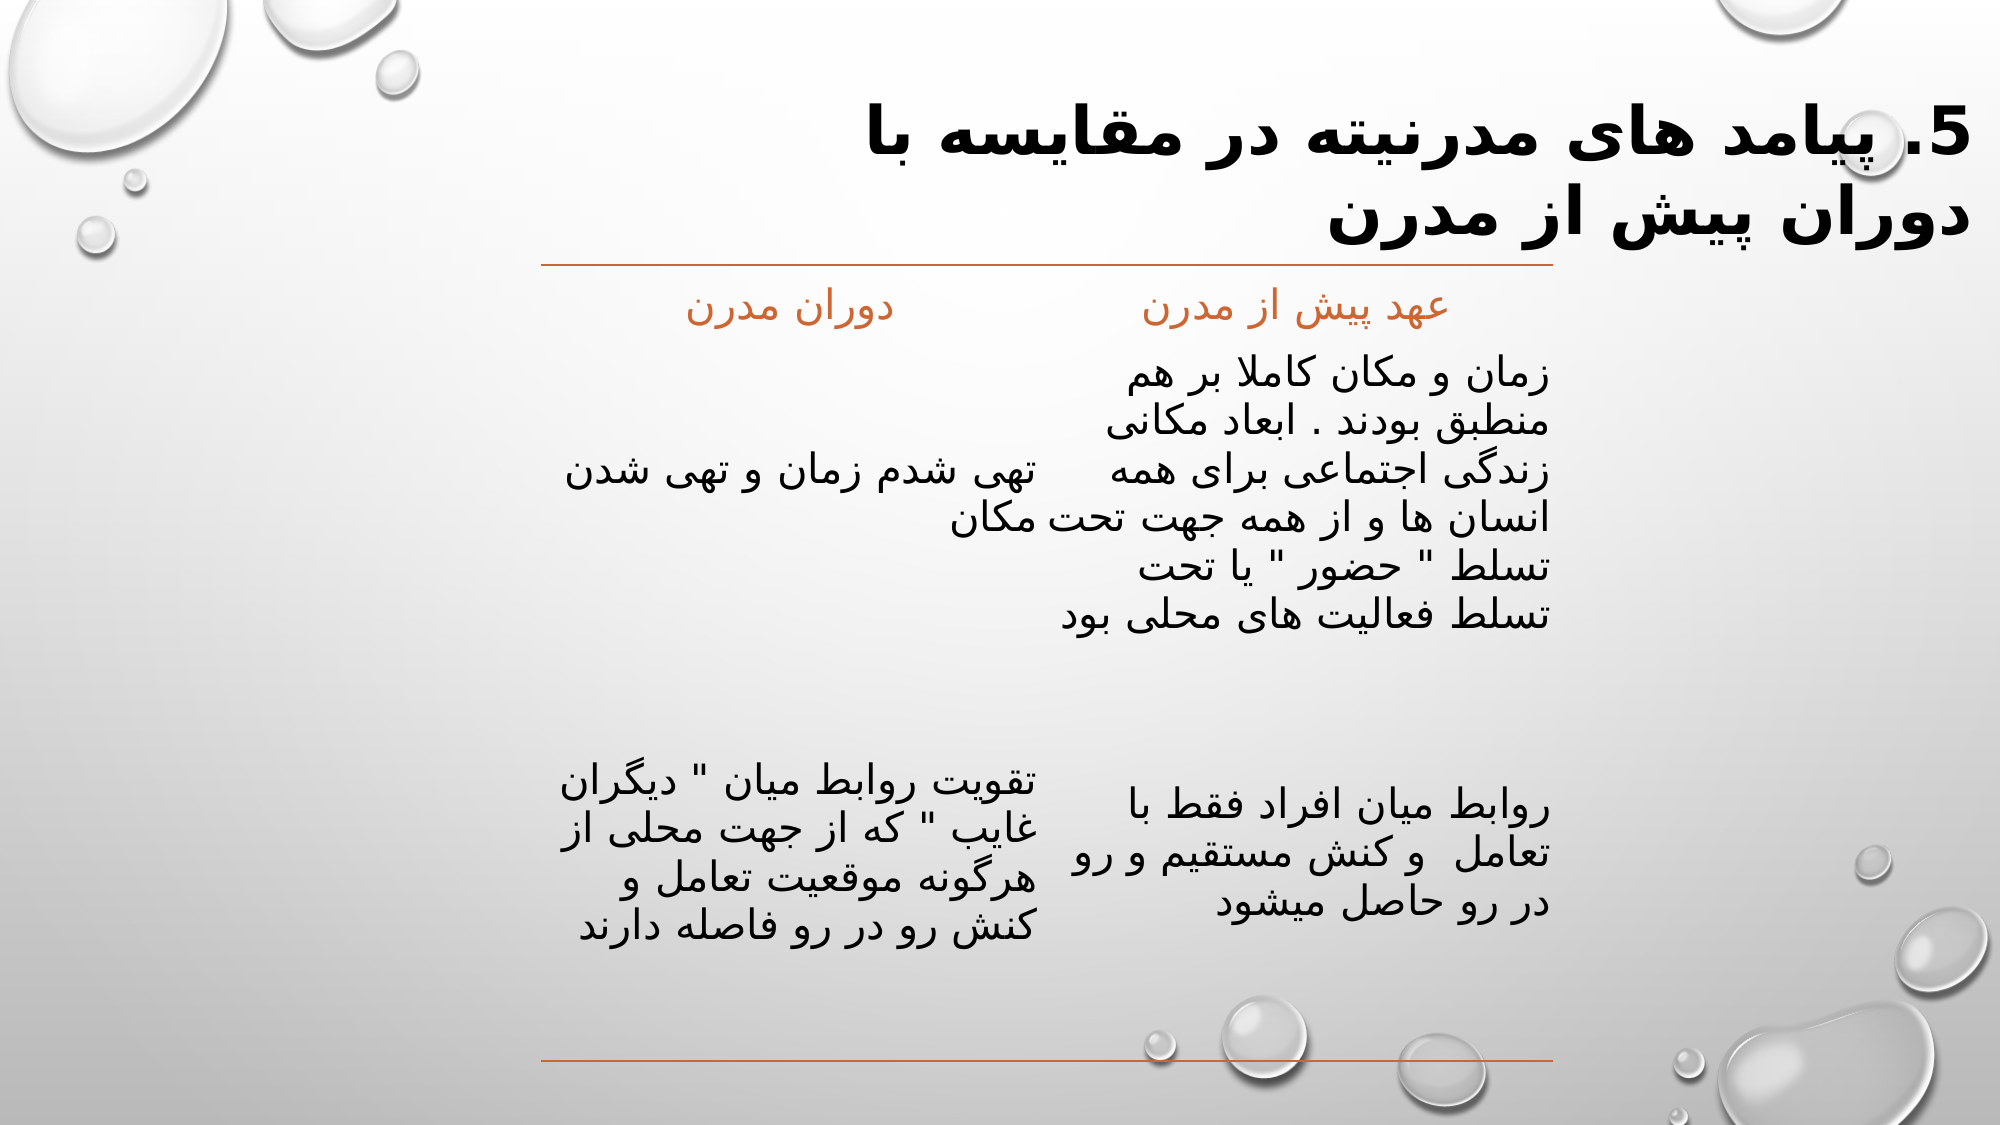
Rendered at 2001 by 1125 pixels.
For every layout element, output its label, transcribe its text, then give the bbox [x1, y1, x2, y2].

table_cell تقویت روابط میان " دیگران غایب " که از جهت محلی از هرگونه موقعیت تعامل و کنش رو در رو فاصله دارند [541, 642, 1039, 1060]
table_header دوران مدرن [541, 266, 1039, 342]
picture [0, 0, 2000, 1125]
table_cell روابط میان افراد فقط با تعامل و کنش مستقیم و رو در رو حاصل میشود [1039, 642, 1553, 1060]
text_box 5. پیامد های مدرنیته در مقایسه با دوران پیش از مدرن [653, 80, 1989, 256]
table_cell زمان و مکان کاملا بر هم منطبق بودند . ابعاد مکانی زندگی اجتماعی برای همه انسان ها و از همه جهت تحت تسلط " حضور " یا تحت تسلط فعالیت های محلی بود [1039, 342, 1553, 642]
table_cell تهی شدم زمان و تهی شدن مکان [541, 342, 1039, 642]
table_header عهد پیش از مدرن [1039, 266, 1553, 342]
